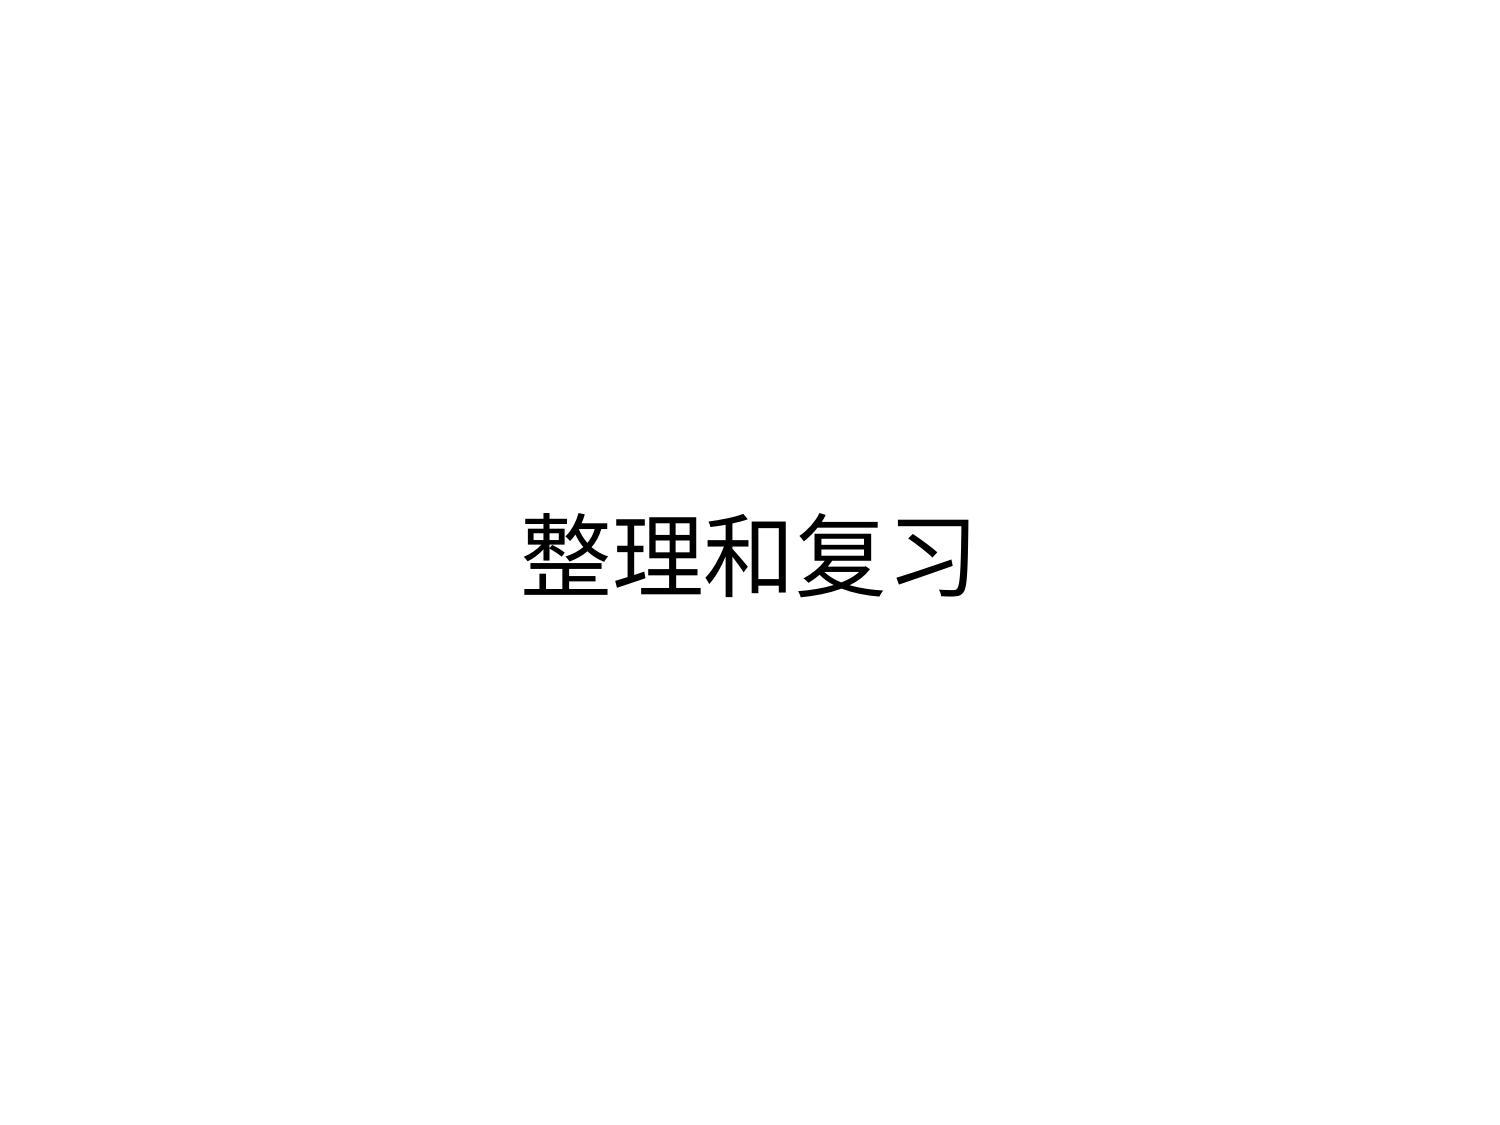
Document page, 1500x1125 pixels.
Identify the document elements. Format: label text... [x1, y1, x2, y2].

title 整理和复习 [131, 452, 1369, 670]
